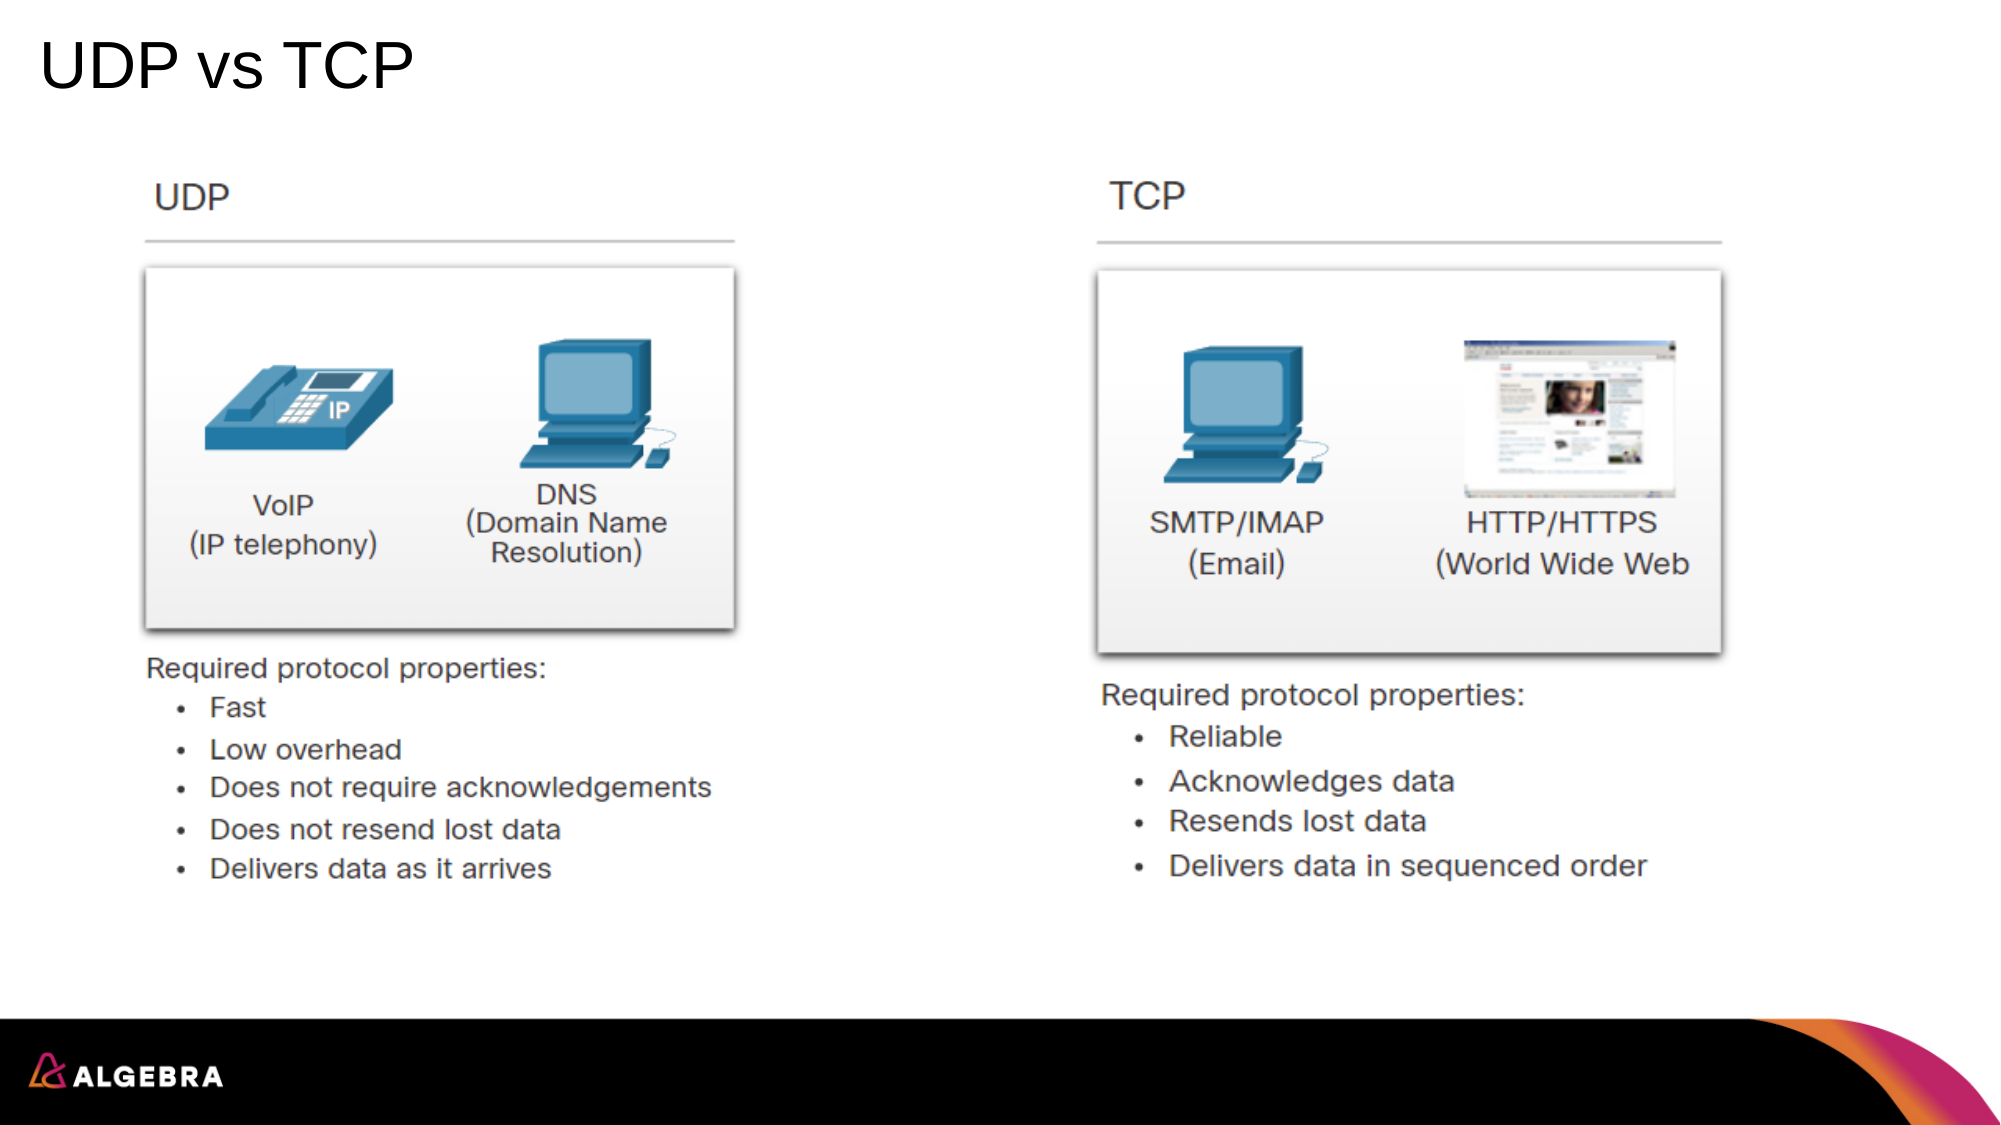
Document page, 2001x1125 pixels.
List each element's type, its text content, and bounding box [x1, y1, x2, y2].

picture [0, 0, 2001, 1125]
title UDP vs TCP [39, 23, 1813, 200]
